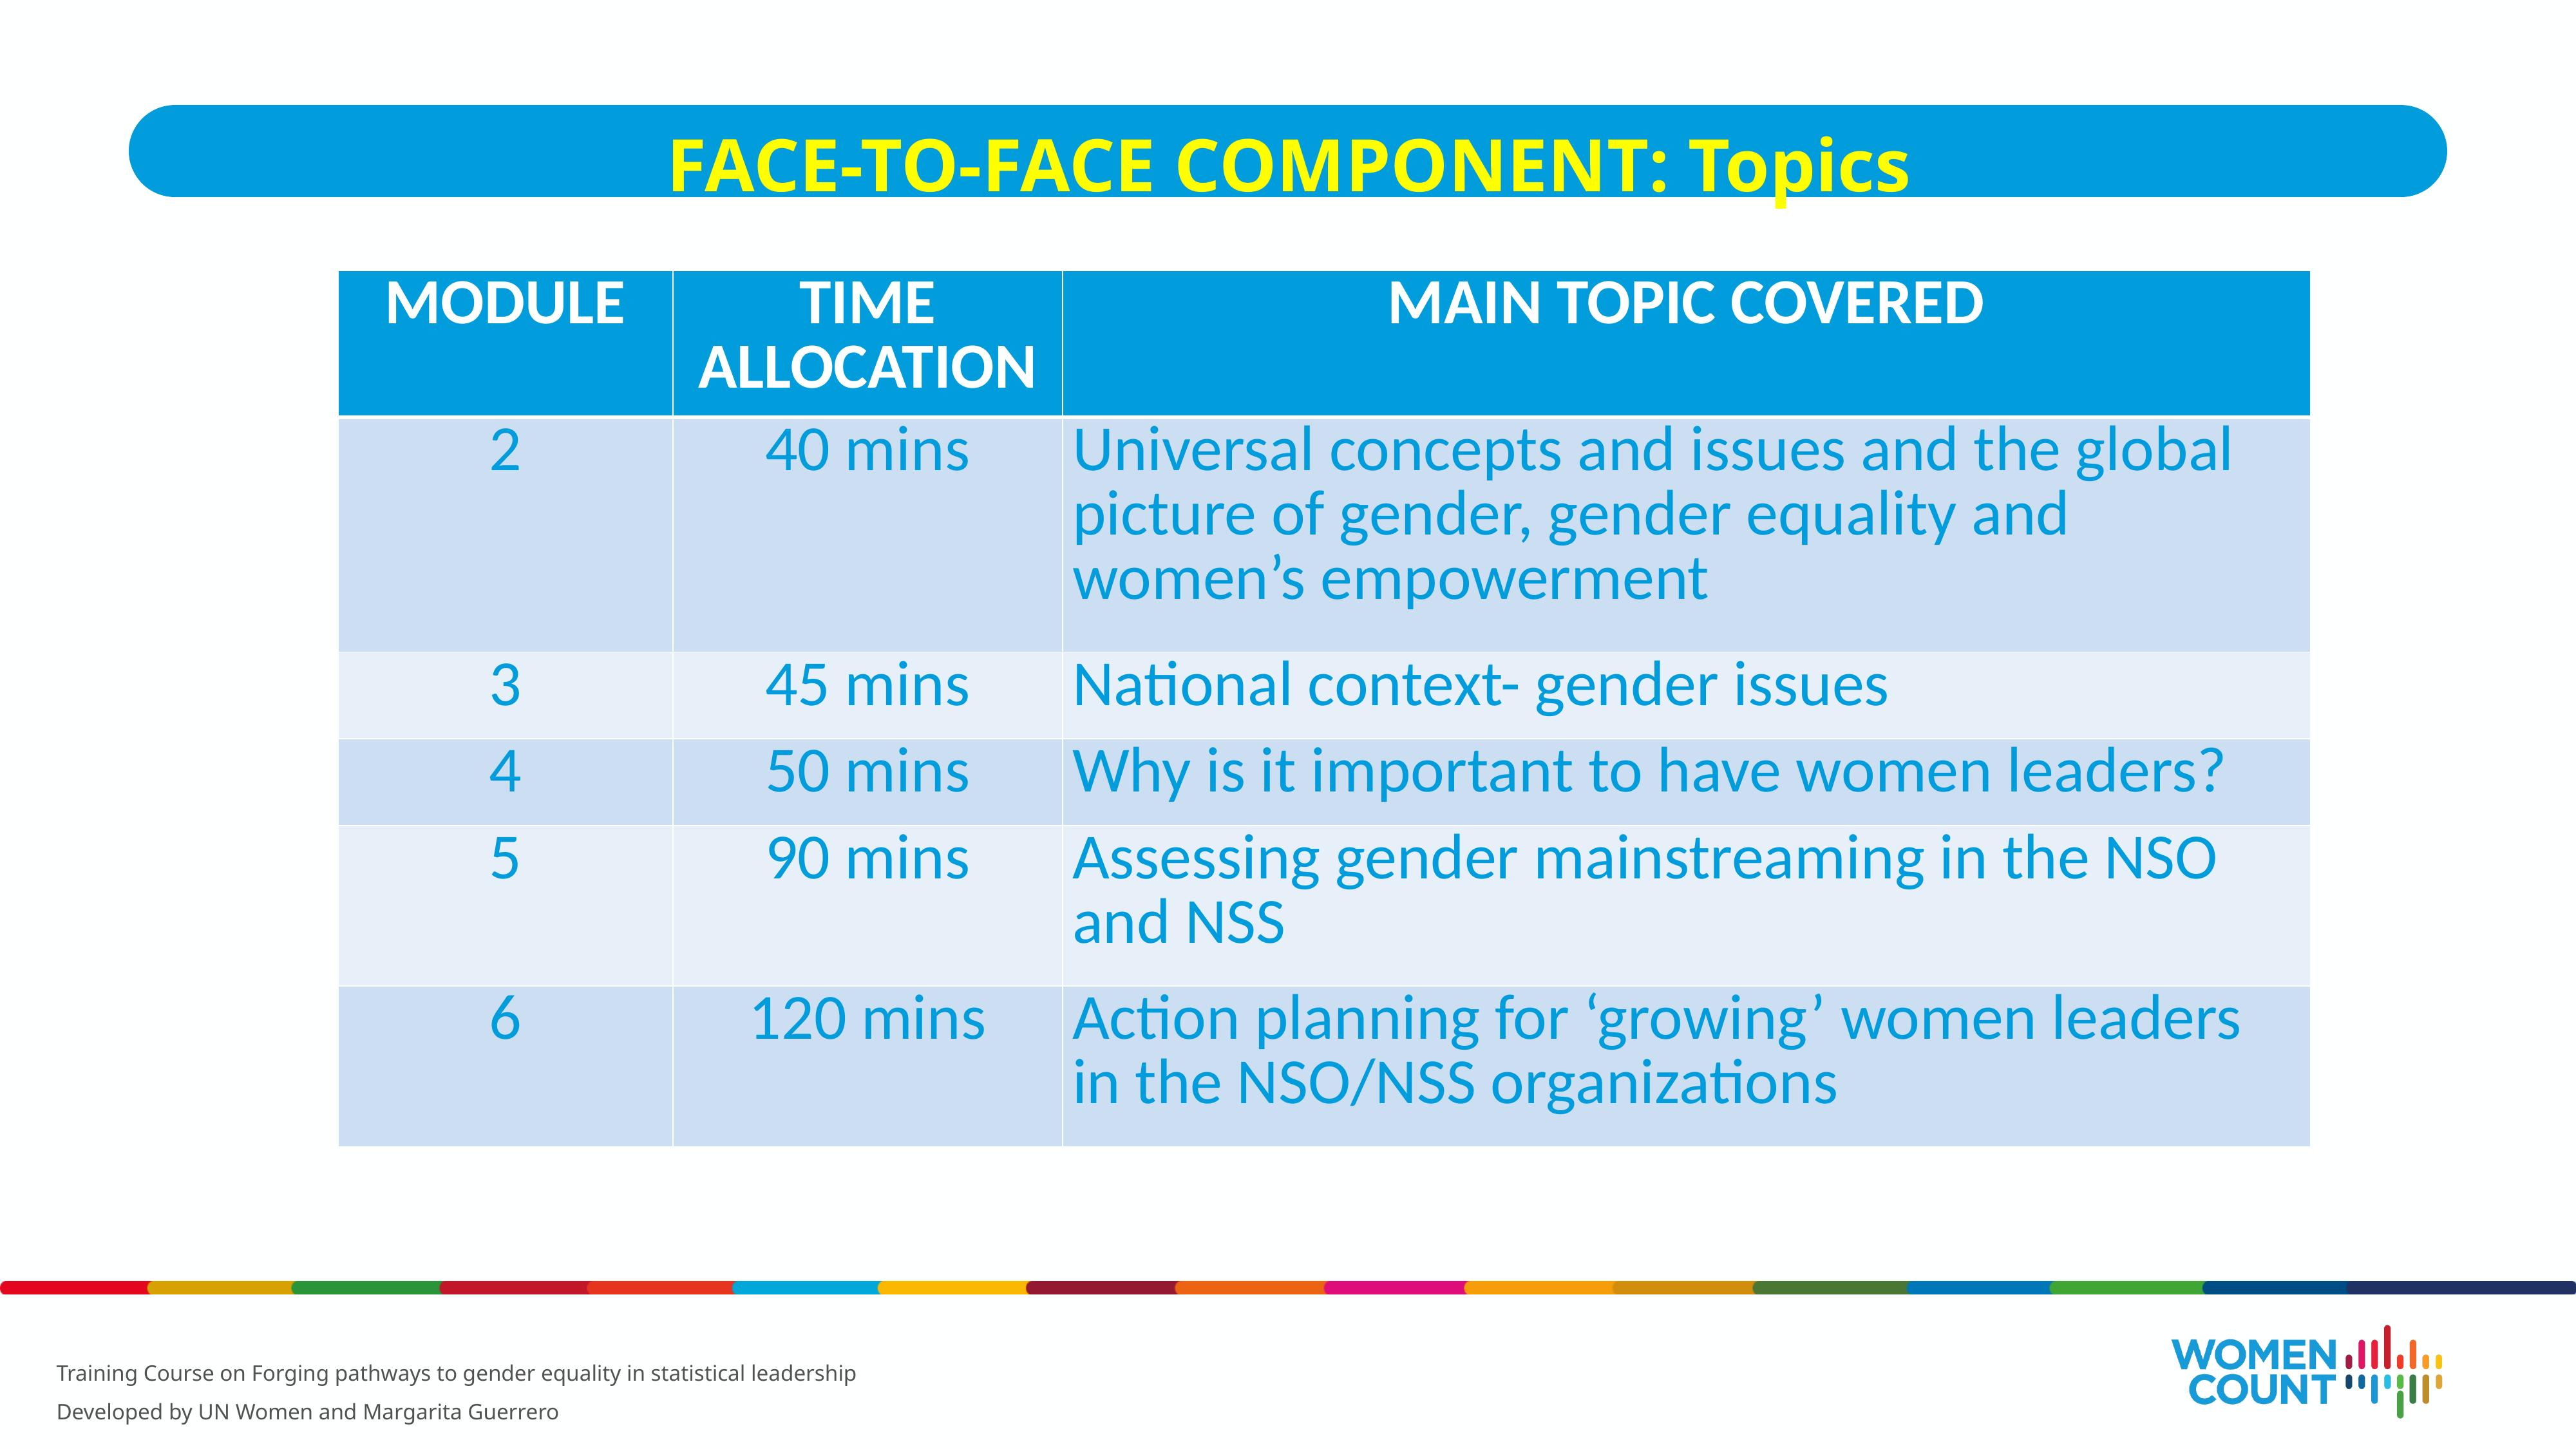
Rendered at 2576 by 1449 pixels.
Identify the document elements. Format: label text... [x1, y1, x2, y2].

table_cell 120 mins [674, 987, 1062, 1146]
table_cell Action planning for ‘growing’ women leaders in the NSO/NSS organizations [1063, 987, 2310, 1146]
table_header MAIN TOPIC COVERED [1063, 271, 2310, 415]
table_header MODULE [339, 271, 672, 415]
table_cell Why is it important to have women leaders? [1063, 739, 2310, 825]
list FACE-TO-FACE COMPONENT: Topics [167, 119, 2411, 207]
table_cell 90 mins [674, 826, 1062, 985]
table_cell 50 mins [674, 739, 1062, 825]
table_cell Universal concepts and issues and the global picture of gender, gender equality and women’s empowerment [1063, 419, 2310, 652]
table_cell National context- gender issues [1063, 652, 2310, 738]
text_box Training Course on Forging pathways to gender equality in statistical leadership Developed by UN Women and Margarita Guerrero [56, 1347, 1658, 1449]
table_cell 3 [339, 652, 672, 738]
table_header TIME ALLOCATION [674, 271, 1062, 415]
table_cell 40 mins [674, 419, 1062, 652]
table_cell 45 mins [674, 652, 1062, 738]
table_cell 4 [339, 739, 672, 825]
table_cell Assessing gender mainstreaming in the NSO and NSS [1063, 826, 2310, 985]
table_cell 6 [339, 987, 672, 1146]
table_cell 2 [339, 419, 672, 652]
table_cell 5 [339, 826, 672, 985]
